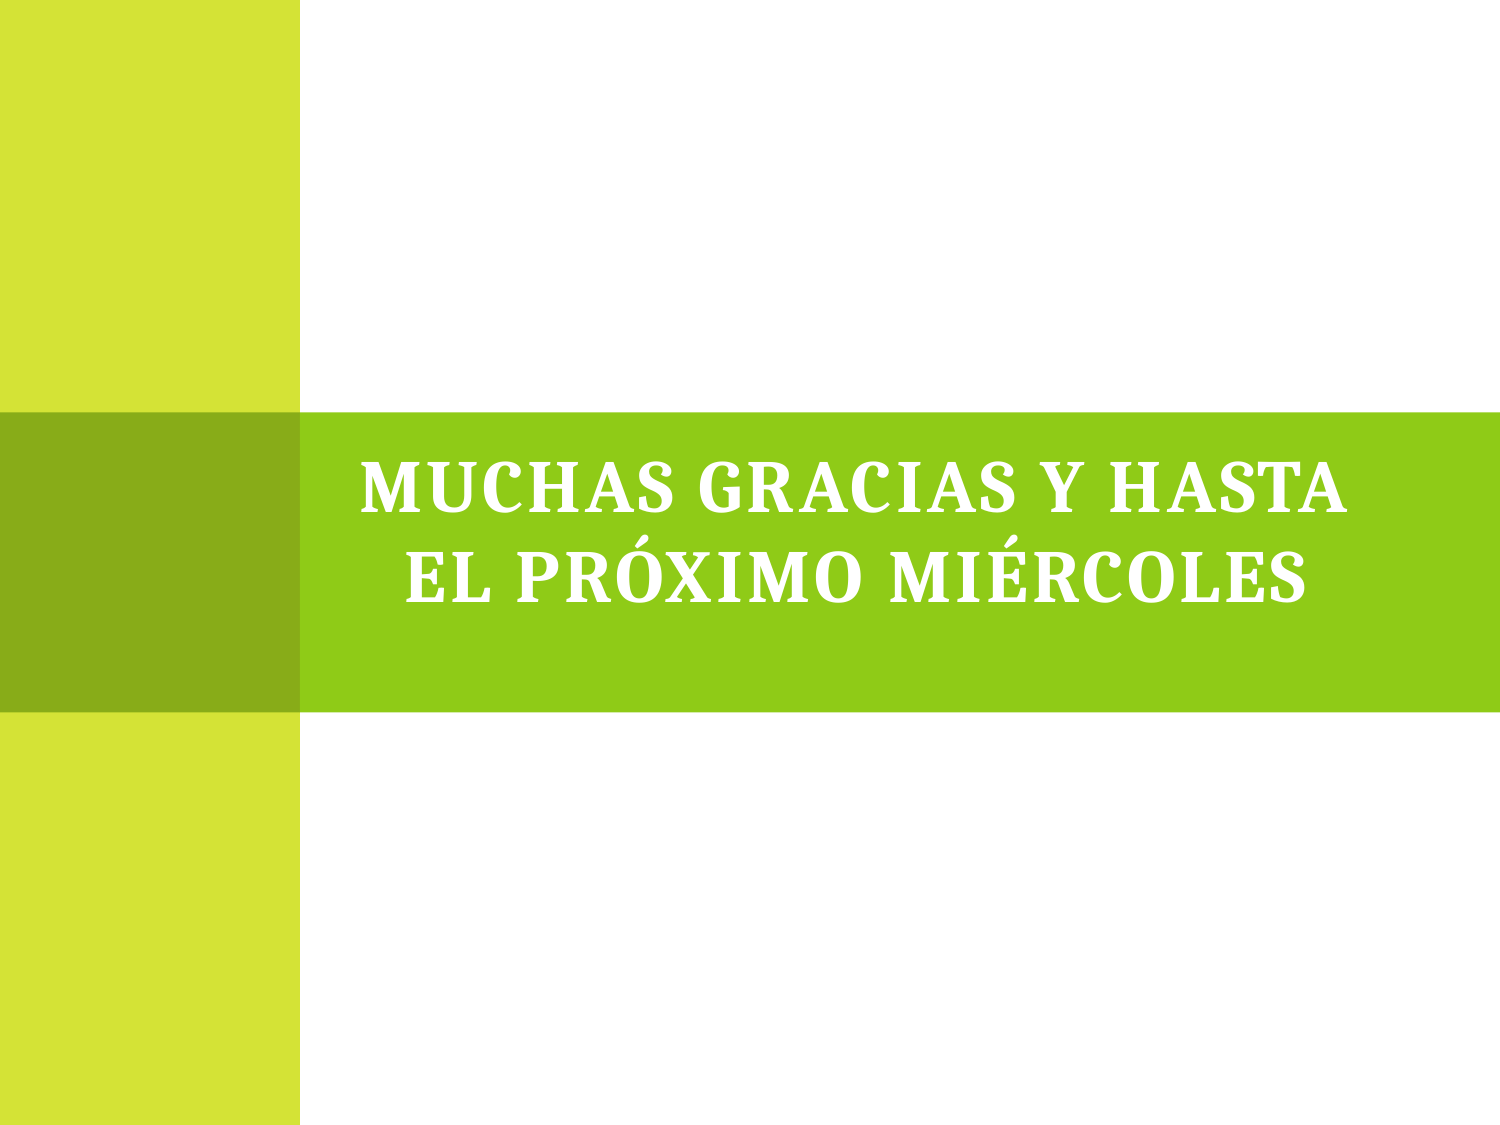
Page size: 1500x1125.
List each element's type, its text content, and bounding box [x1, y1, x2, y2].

title Muchas gracias y hasta el próximo miércoles [312, 437, 1400, 625]
